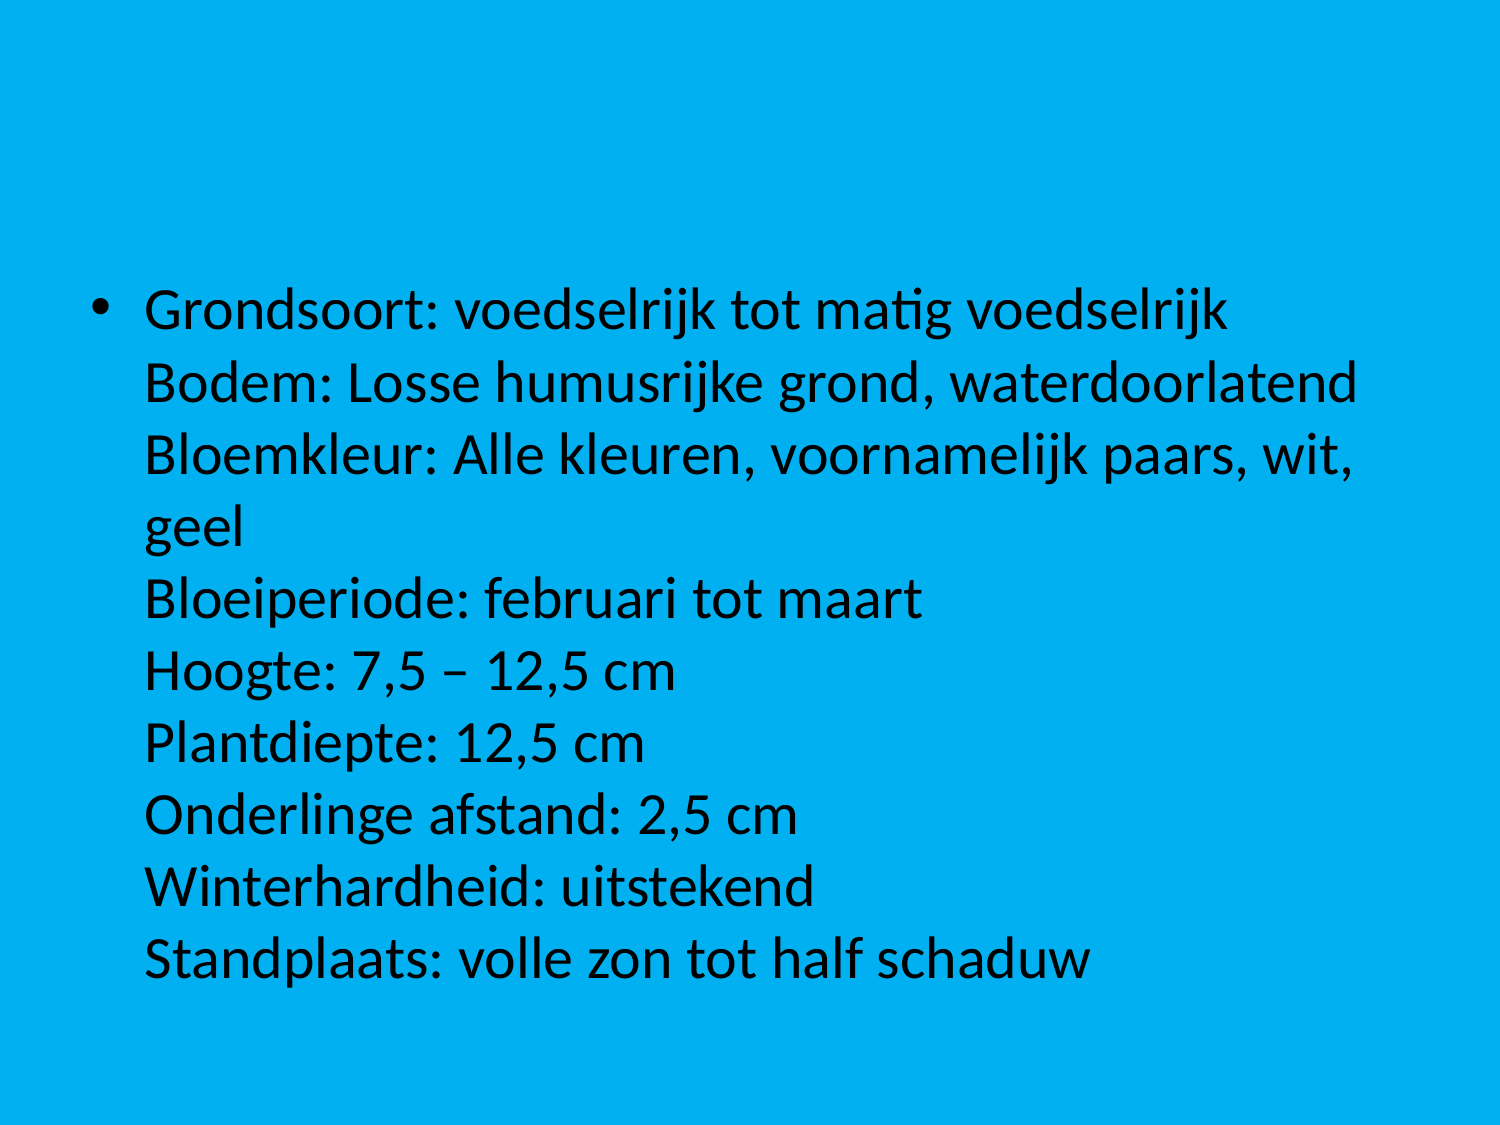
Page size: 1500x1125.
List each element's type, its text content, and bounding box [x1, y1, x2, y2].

list Grondsoort: voedselrijk tot matig voedselrijk Bodem: Losse humusrijke grond, waterdoorlatend Bloemkleur: Alle kleuren, voornamelijk paars, wit, geel Bloeiperiode: februari tot maart Hoogte: 7,5 – 12,5 cm Plantdiepte: 12,5 cm Onderlinge afstand: 2,5 cm Winterhardheid: uitstekend Standplaats: volle zon tot half schaduw [75, 262, 1425, 1005]
